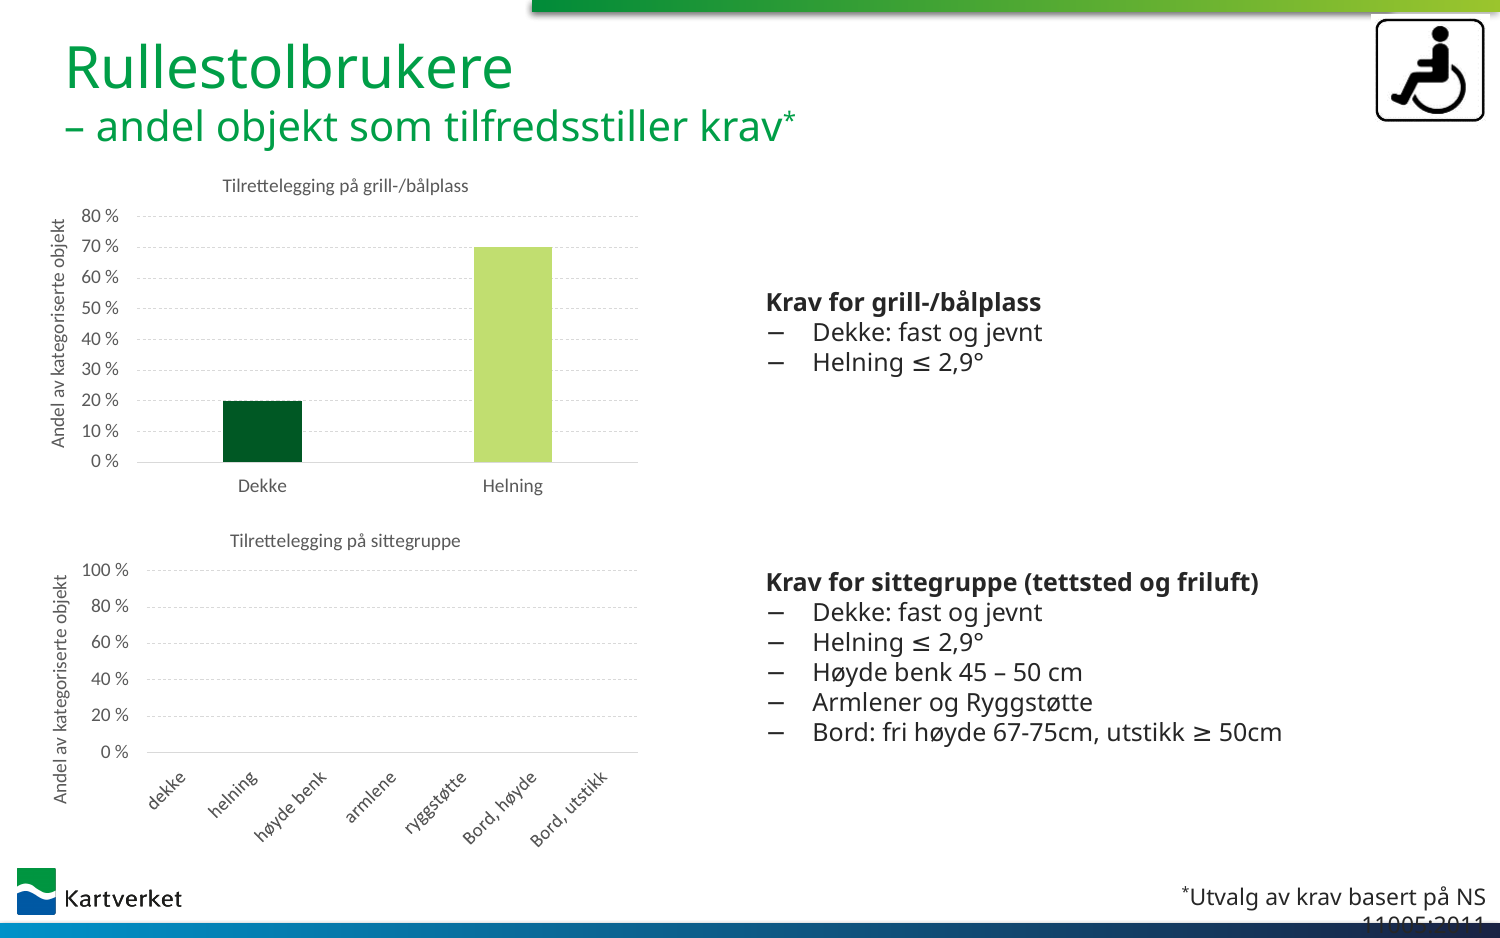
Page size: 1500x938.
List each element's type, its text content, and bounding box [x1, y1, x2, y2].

picture [41, 520, 650, 859]
picture [1371, 13, 1491, 127]
text_box *Utvalg av krav basert på NS 11005:2011 [1068, 873, 1500, 938]
picture [41, 166, 650, 505]
text_box Krav for grill-/bålplass Dekke: fast og jevnt Helning ≤ 2,9° [750, 279, 1452, 384]
text_box Krav for sittegruppe (tettsted og friluft) Dekke: fast og jevnt Helning ≤ 2,9° Høyde benk 45 – 50 cm Armlener og Ryggstøtte Bord: fri høyde 67-75cm, utstikk ≥ 50cm [750, 559, 1500, 754]
text_box Rullestolbrukere – andel objekt som tilfredsstiller krav* [49, 14, 1431, 158]
